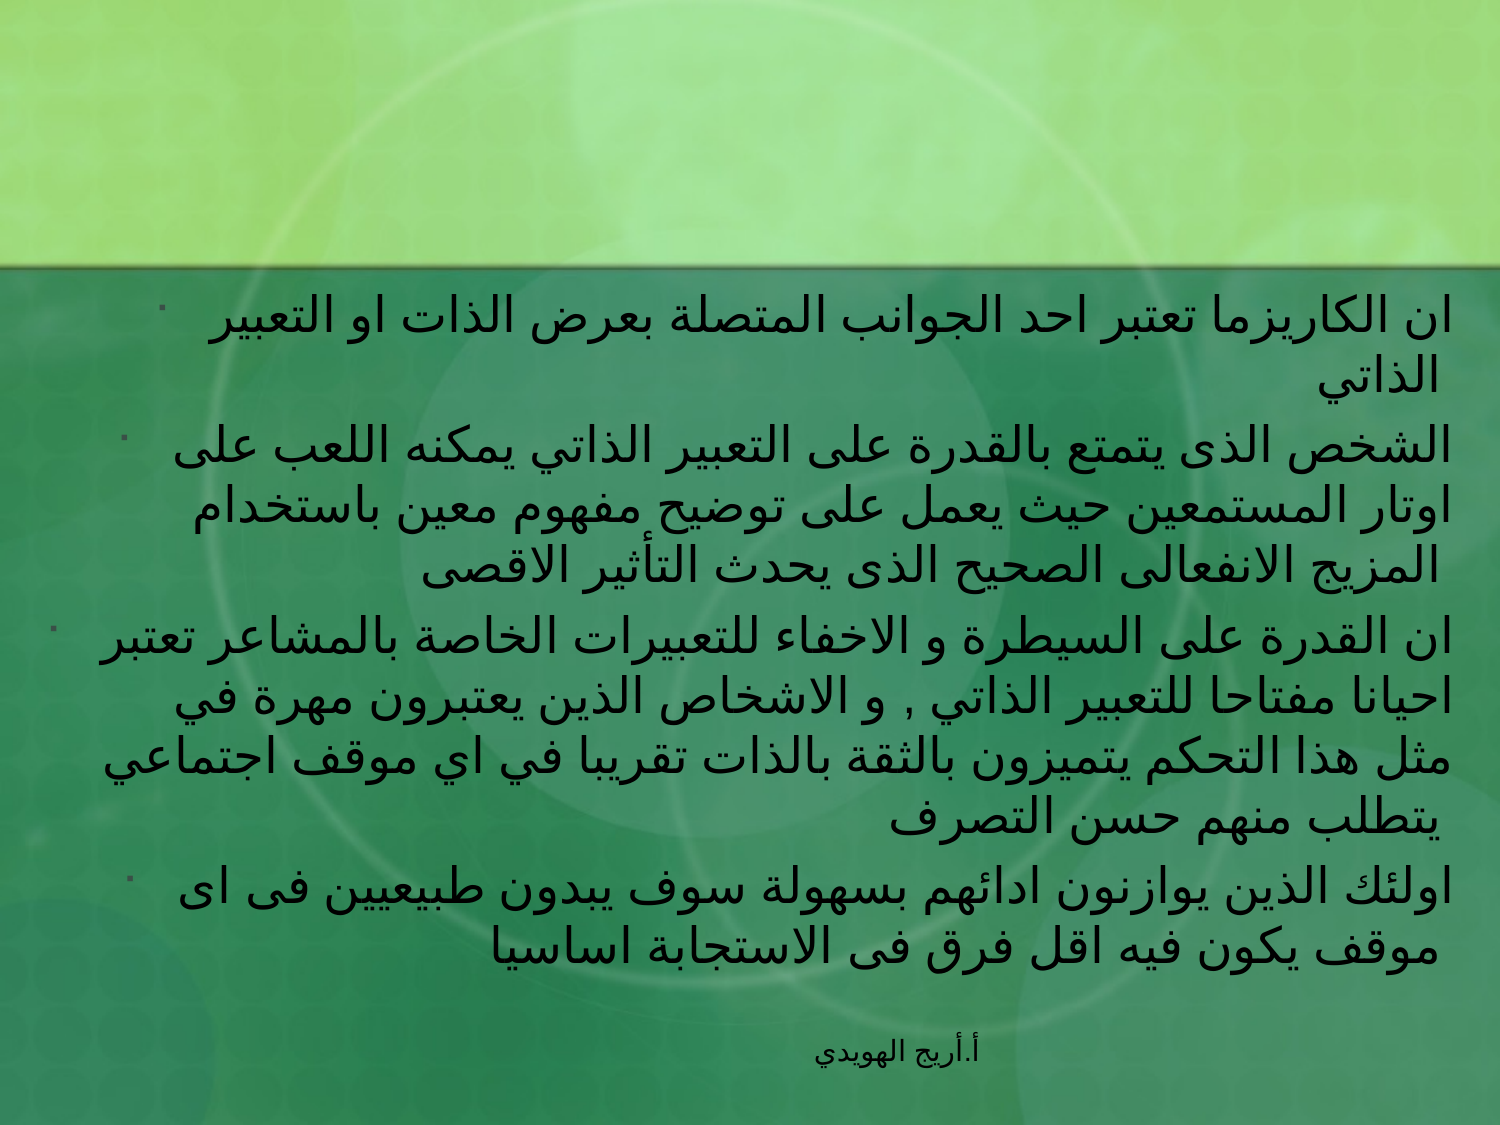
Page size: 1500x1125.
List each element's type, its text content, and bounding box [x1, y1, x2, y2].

list ان الكاريزما تعتبر احد الجوانب المتصلة بعرض الذات او التعبير الذاتي الشخص الذى يتمتع بالقدرة على التعبير الذاتي يمكنه اللعب على اوتار المستمعين حيث يعمل على توضيح مفهوم معين باستخدام المزيج الانفعالى الصحيح الذى يحدث التأثير الاقصى ان القدرة على السيطرة و الاخفاء للتعبيرات الخاصة بالمشاعر تعتبر احيانا مفتاحا للتعبير الذاتي , و الاشخاص الذين يعتبرون مهرة في مثل هذا التحكم يتميزون بالثقة بالذات تقريبا في اي موقف اجتماعي يتطلب منهم حسن التصرف اولئك الذين يوازنون ادائهم بسهولة سوف يبدون طبيعيين فى اى موقف يكون فيه اقل فرق فى الاستجابة اساسيا [36, 274, 1463, 1101]
picture [0, 0, 1500, 1125]
